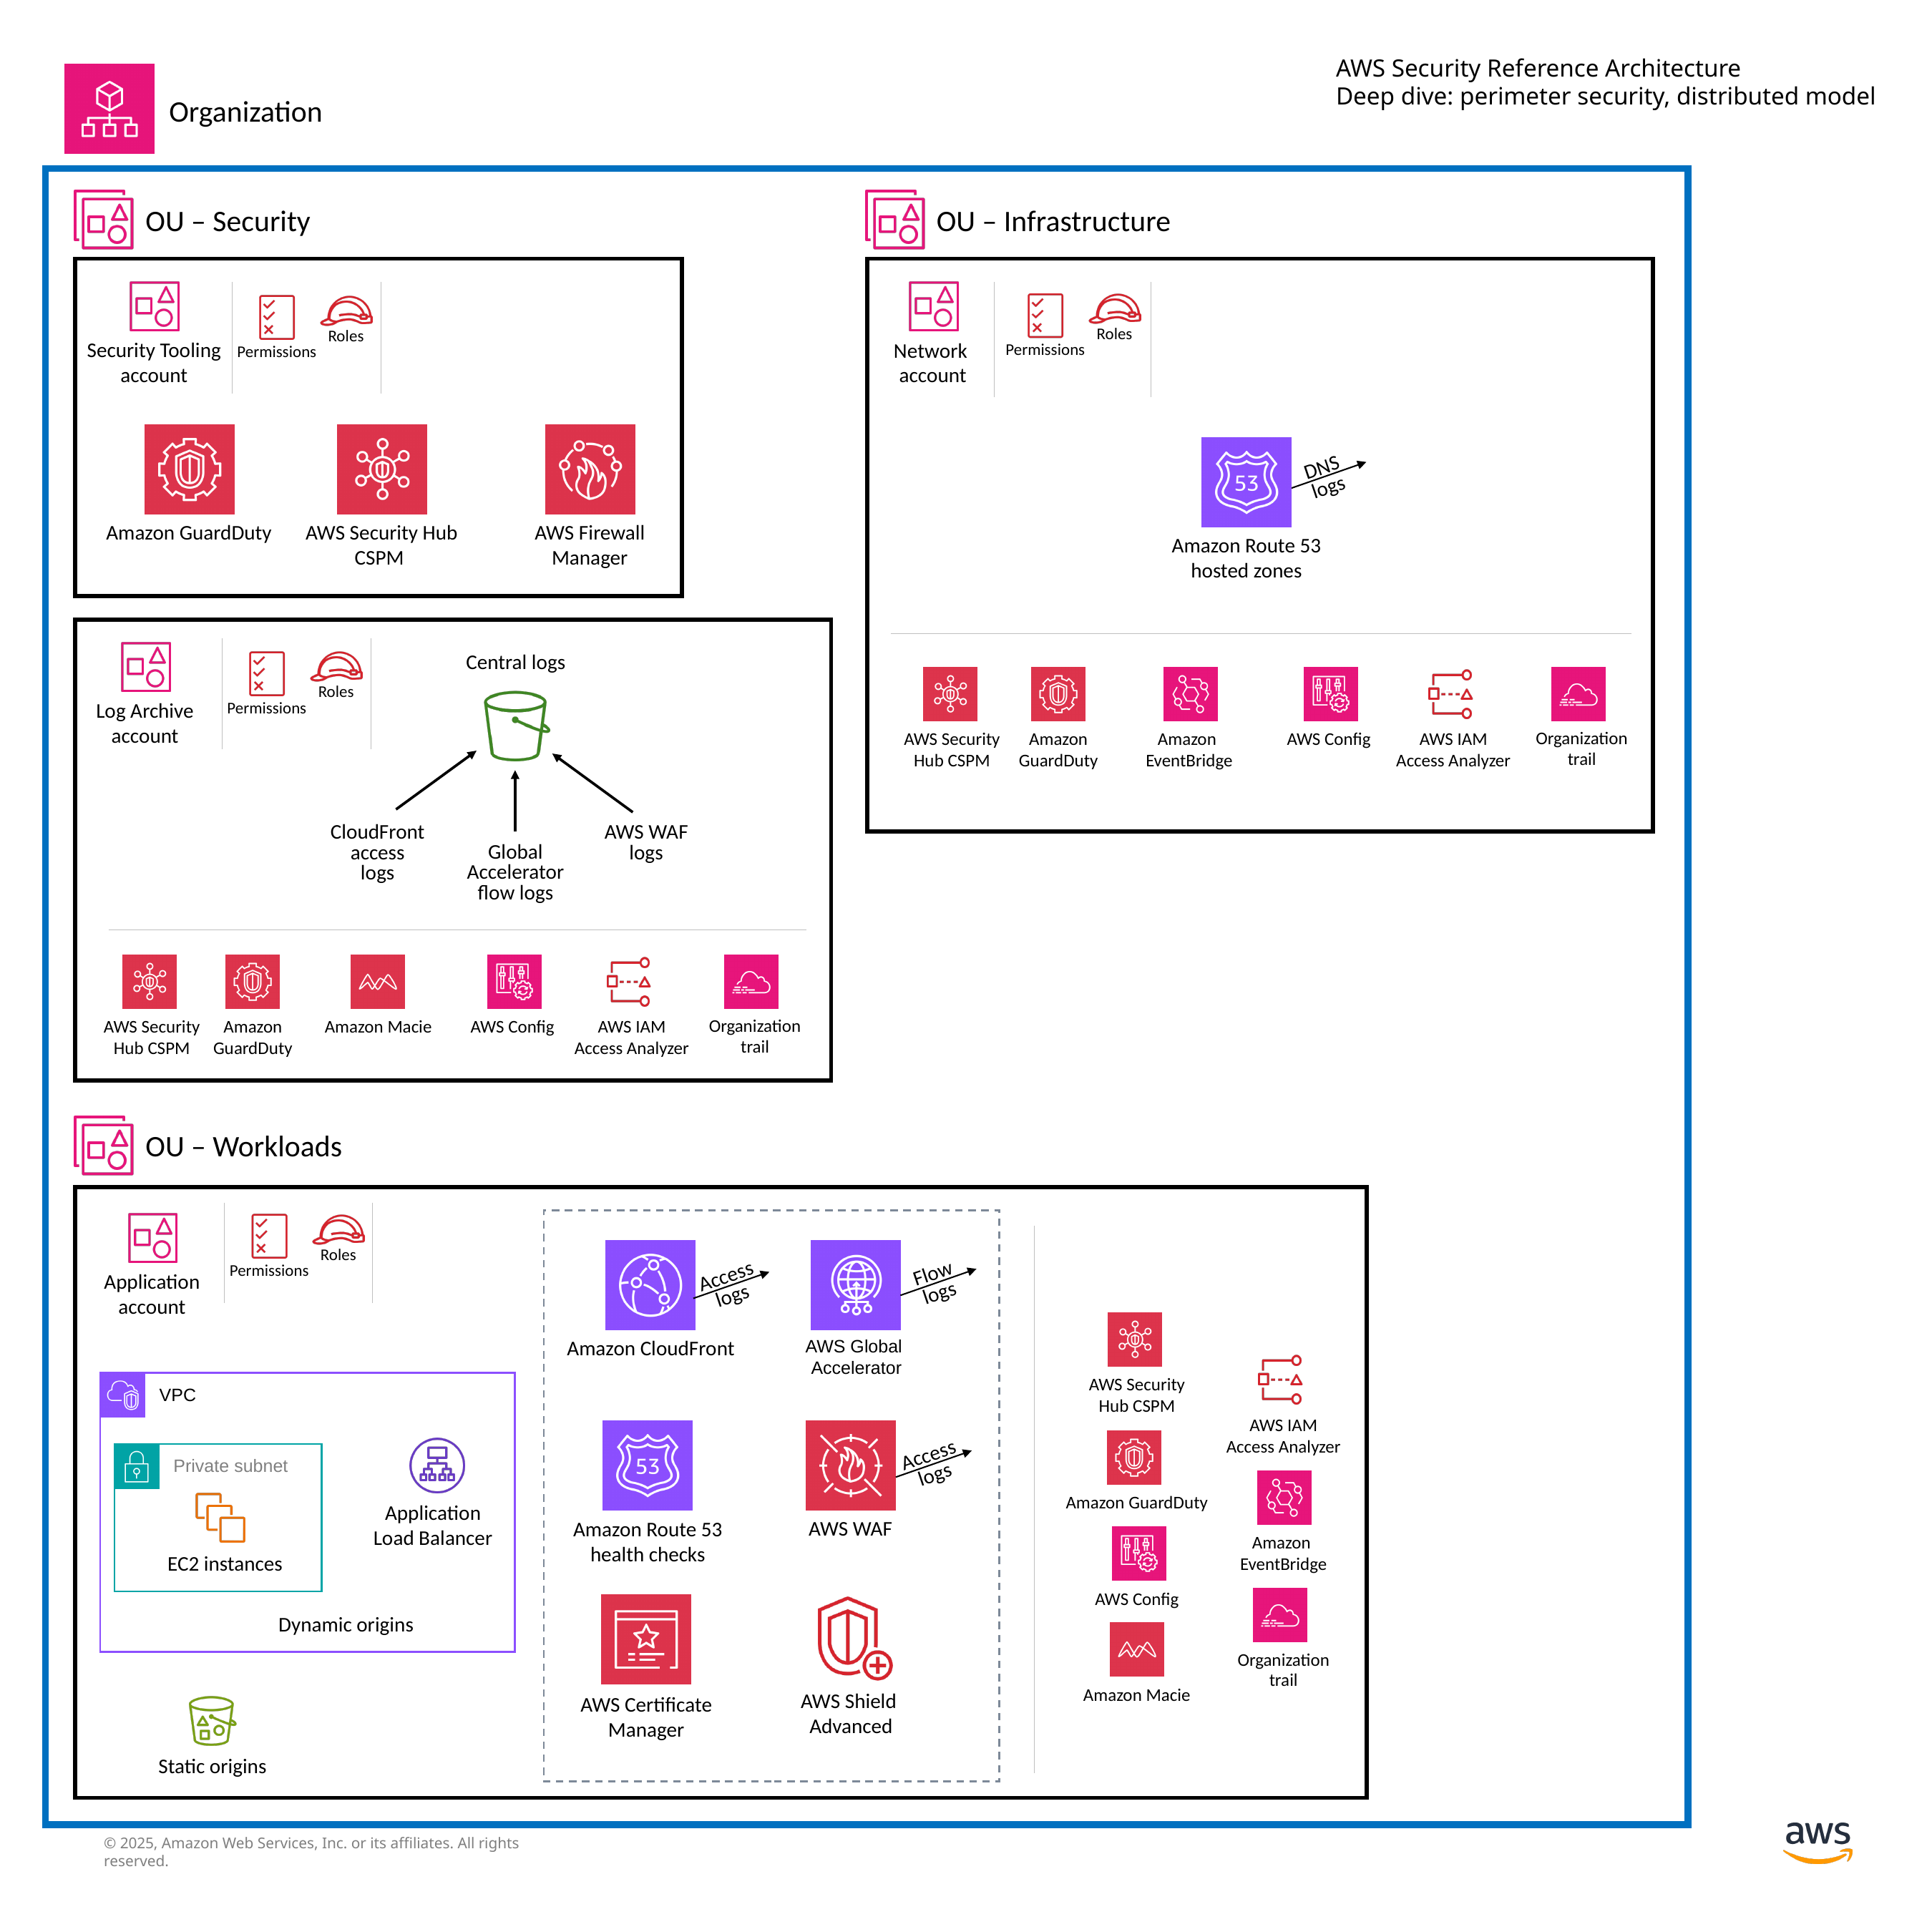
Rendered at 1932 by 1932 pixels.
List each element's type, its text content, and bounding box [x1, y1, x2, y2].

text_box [509, 424, 670, 575]
picture [409, 1438, 465, 1494]
picture [1783, 1823, 1853, 1864]
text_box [552, 753, 633, 813]
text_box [213, 955, 308, 1064]
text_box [560, 1594, 733, 1747]
text_box [45, 167, 1689, 1825]
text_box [852, 279, 1013, 394]
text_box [449, 955, 577, 1043]
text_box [1213, 1352, 1354, 1463]
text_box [373, 1202, 376, 1269]
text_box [301, 1202, 372, 1269]
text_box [1073, 1526, 1201, 1615]
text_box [114, 1443, 322, 1591]
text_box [424, 643, 608, 763]
text_box [543, 1209, 1000, 1782]
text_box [746, 1594, 956, 1745]
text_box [72, 1211, 233, 1324]
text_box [1198, 1470, 1369, 1581]
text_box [786, 1420, 976, 1546]
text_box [64, 64, 378, 154]
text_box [891, 667, 1013, 777]
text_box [1104, 667, 1274, 777]
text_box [1076, 1312, 1198, 1423]
picture [185, 1694, 240, 1748]
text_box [308, 283, 381, 351]
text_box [1274, 667, 1392, 755]
picture [100, 1372, 145, 1418]
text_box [1383, 667, 1524, 777]
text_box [298, 639, 371, 707]
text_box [287, 424, 476, 575]
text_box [293, 955, 449, 1043]
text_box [1154, 437, 1370, 589]
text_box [1052, 1622, 1222, 1711]
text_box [235, 293, 343, 367]
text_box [727, 1240, 986, 1384]
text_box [396, 751, 477, 810]
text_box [1013, 292, 1113, 365]
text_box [561, 955, 702, 1064]
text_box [1048, 1430, 1226, 1518]
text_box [74, 279, 235, 393]
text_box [1076, 281, 1153, 349]
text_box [64, 640, 225, 754]
picture [71, 187, 136, 252]
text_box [225, 650, 334, 723]
picture [71, 1113, 136, 1178]
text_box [1514, 667, 1650, 776]
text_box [687, 955, 823, 1063]
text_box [556, 1420, 740, 1572]
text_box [233, 1212, 336, 1286]
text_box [91, 955, 213, 1064]
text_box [1216, 1588, 1351, 1697]
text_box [549, 1240, 774, 1366]
text_box AWS Security Reference Architecture Deep dive: perimeter security, distributed model [1325, 47, 1888, 115]
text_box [87, 424, 287, 550]
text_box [381, 283, 384, 351]
picture [862, 187, 927, 252]
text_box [445, 770, 586, 912]
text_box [1013, 667, 1104, 777]
